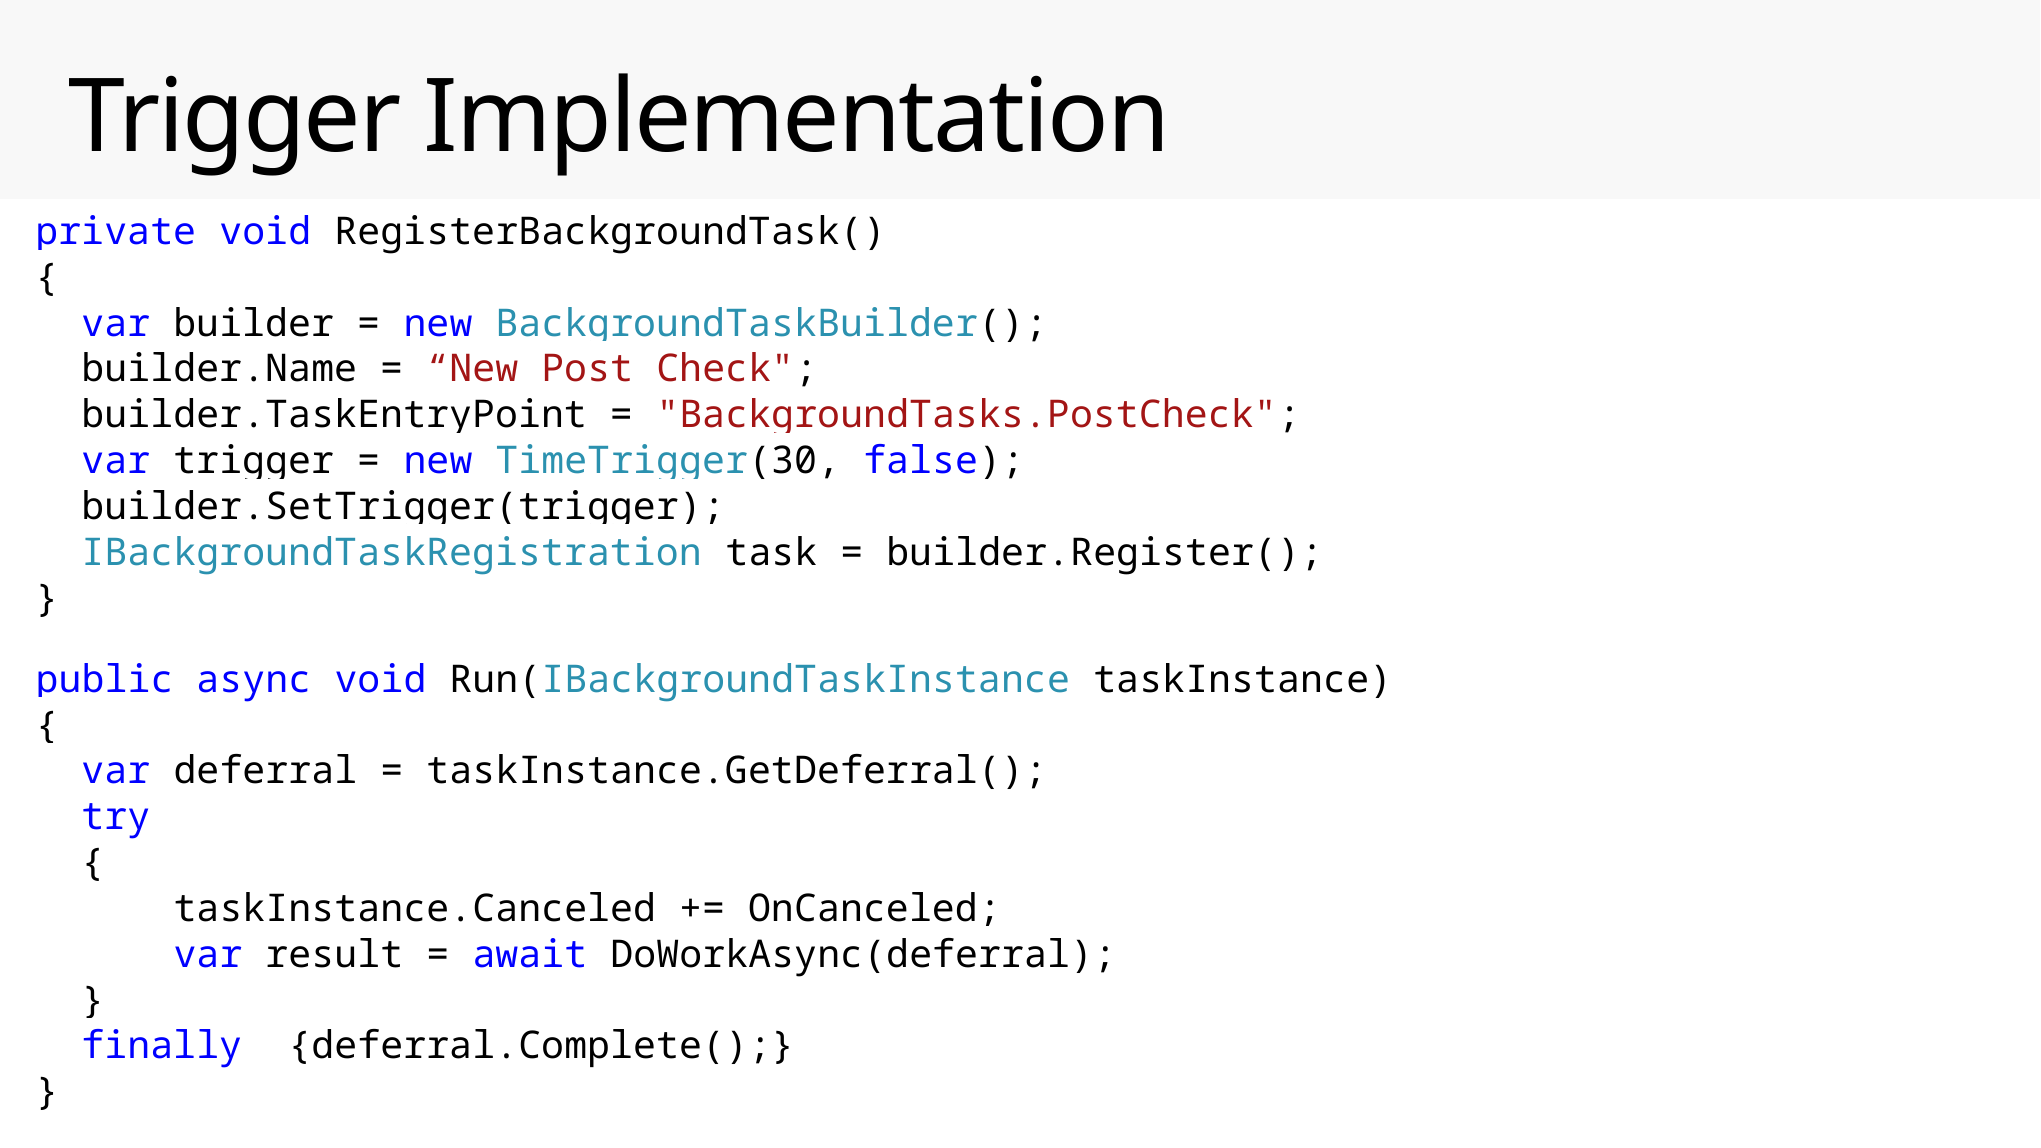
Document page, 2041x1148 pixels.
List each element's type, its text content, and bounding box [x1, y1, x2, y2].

title Trigger Implementation [45, 48, 1996, 198]
text_box private void RegisterBackgroundTask() { var builder = new BackgroundTaskBuilder(); builder.Name = “New Post Check"; builder.TaskEntryPoint = "BackgroundTasks.PostCheck"; var trigger = new TimeTrigger(30, false); builder.SetTrigger(trigger); IBackgroundTaskRegistration task = builder.Register(); } [20, 198, 2041, 627]
text_box public async void Run(IBackgroundTaskInstance taskInstance) { var deferral = taskInstance.GetDeferral(); try { taskInstance.Canceled += OnCanceled; var result = await DoWorkAsync(deferral); } finally {deferral.Complete();} } [20, 646, 1884, 1120]
